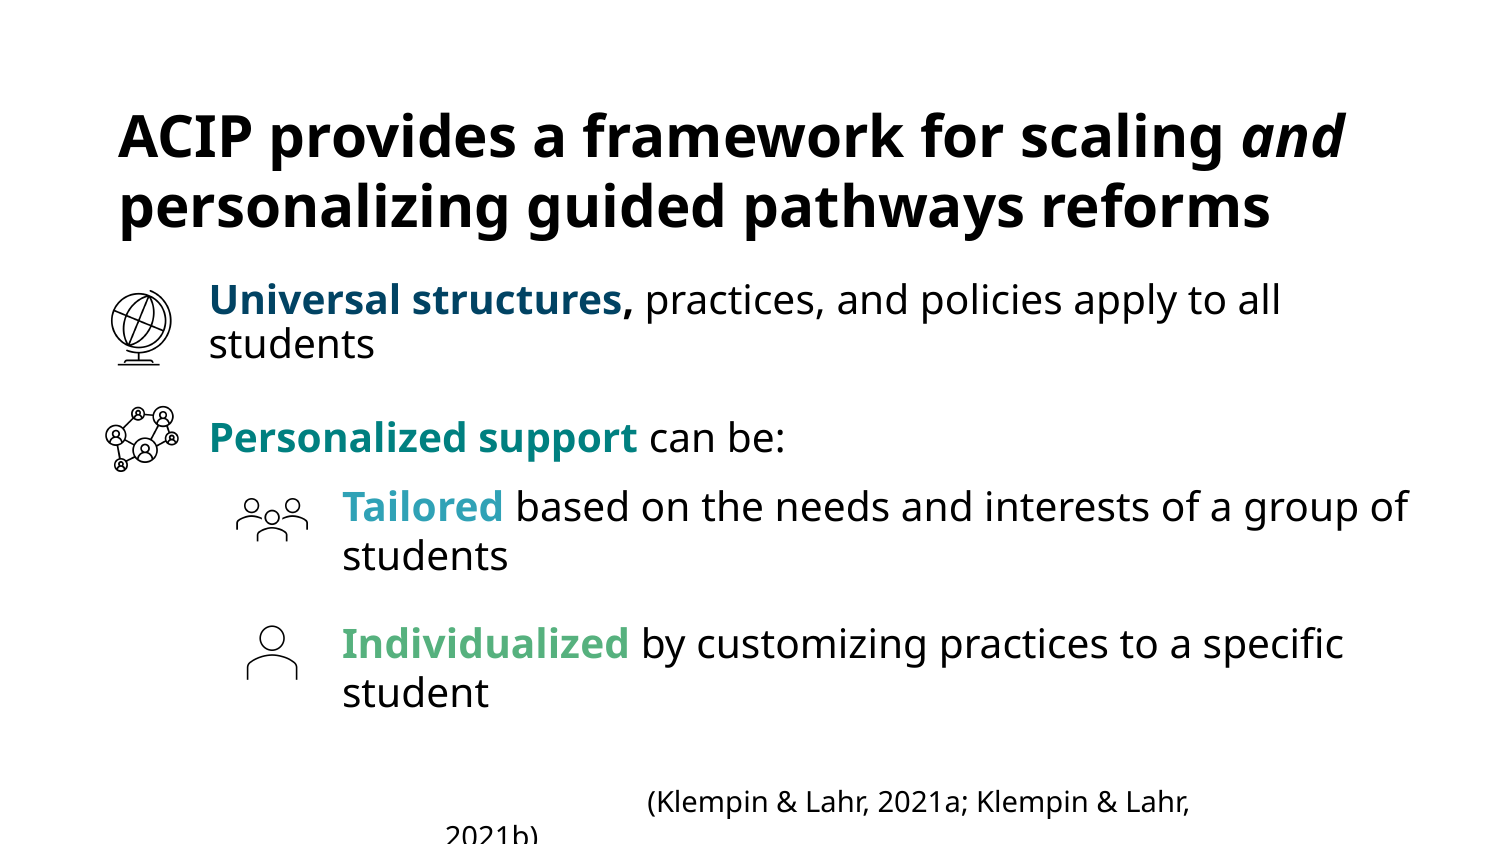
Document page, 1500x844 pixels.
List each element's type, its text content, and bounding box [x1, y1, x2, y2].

picture [101, 285, 184, 367]
picture [101, 397, 184, 480]
picture [231, 479, 313, 562]
text_box Personalized support can be: [197, 393, 1075, 473]
text_box (Klempin & Lahr, 2021a; Klempin & Lahr, 2021b) [429, 768, 1284, 844]
picture [234, 614, 311, 691]
text_box Individualized by customizing practices to a specific student [330, 606, 1429, 727]
text_box Tailored based on the needs and interests of a group of students [330, 469, 1429, 590]
title ACIP provides a framework for scaling and personalizing guided pathways reforms [107, 93, 1390, 234]
text_box Universal structures, practices, and policies apply to all students [197, 253, 1429, 394]
